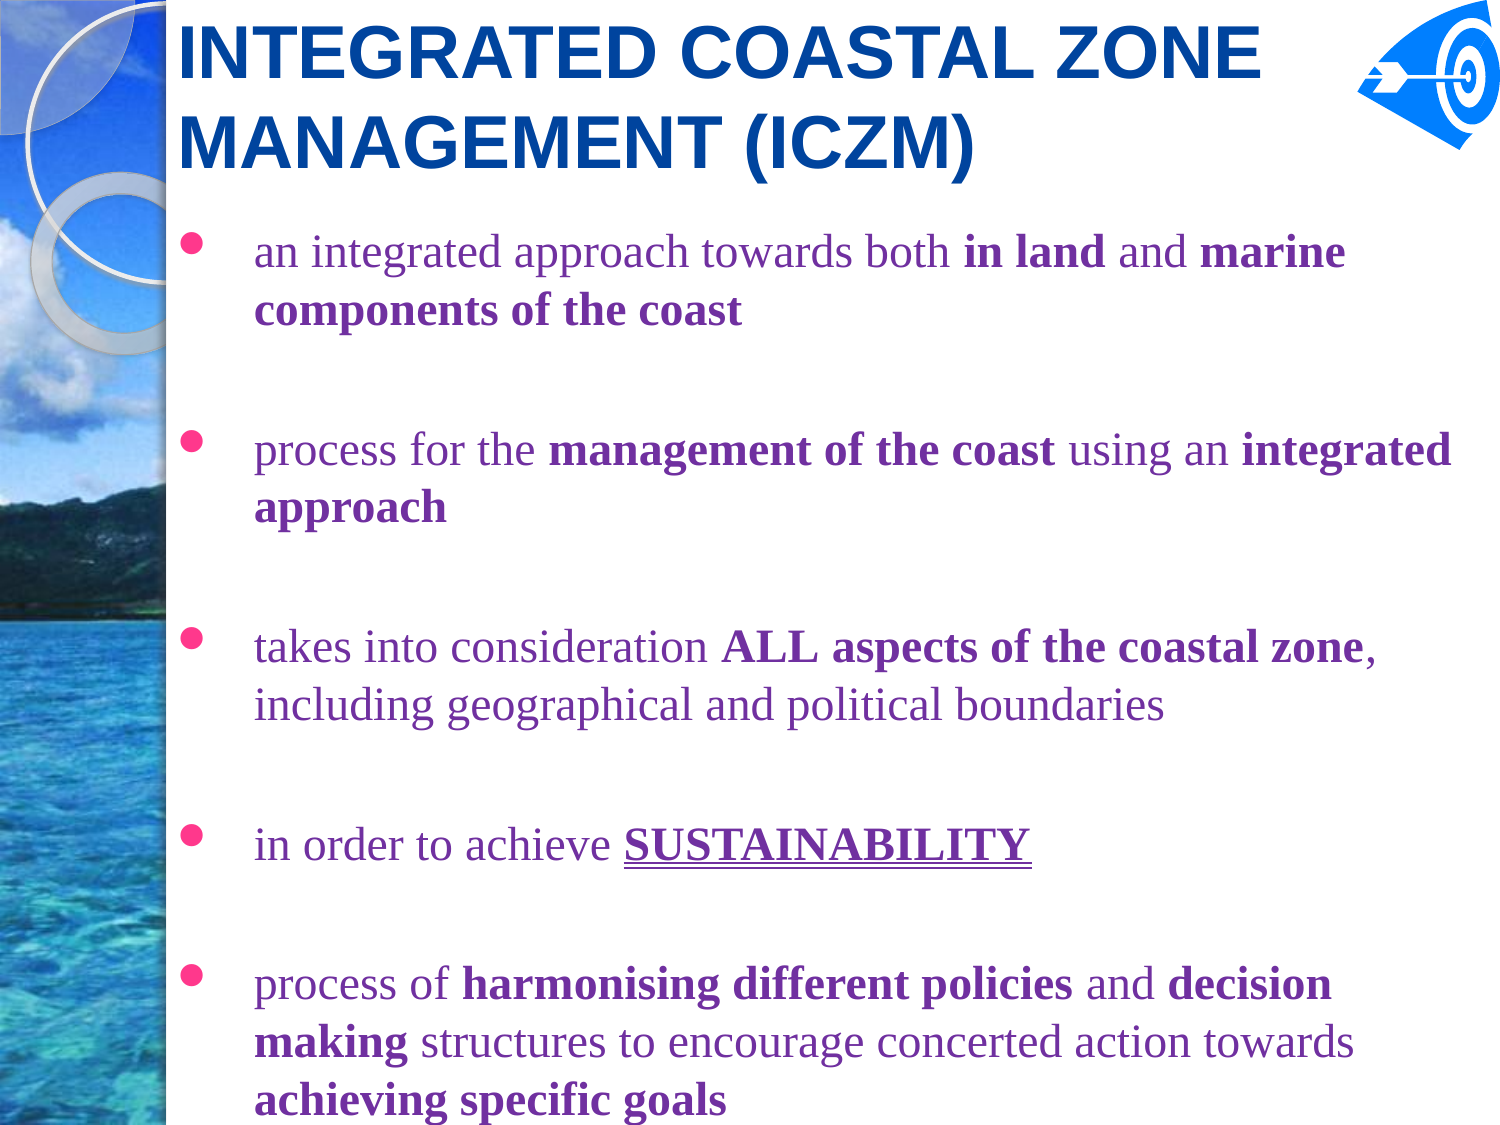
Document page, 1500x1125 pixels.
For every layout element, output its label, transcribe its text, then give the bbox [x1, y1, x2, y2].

picture [0, 134, 166, 1125]
picture [32, 13, 160, 207]
list an integrated approach towards both in land and marine components of the coast process for the management of the coast using an integrated approach takes into consideration ALL aspects of the coastal zone, including geographical and political boundaries in order to achieve SUSTAINABILITY process of harmonising different policies and decision making structures to encourage concerted action towards achieving specific goals [162, 212, 1500, 1000]
picture [136, 0, 162, 4]
picture [53, 240, 160, 332]
picture [62, 195, 160, 280]
picture [1357, 0, 1500, 151]
title INTEGRATED COASTAL ZONE MANAGEMENT (ICZM) [162, 0, 1500, 188]
